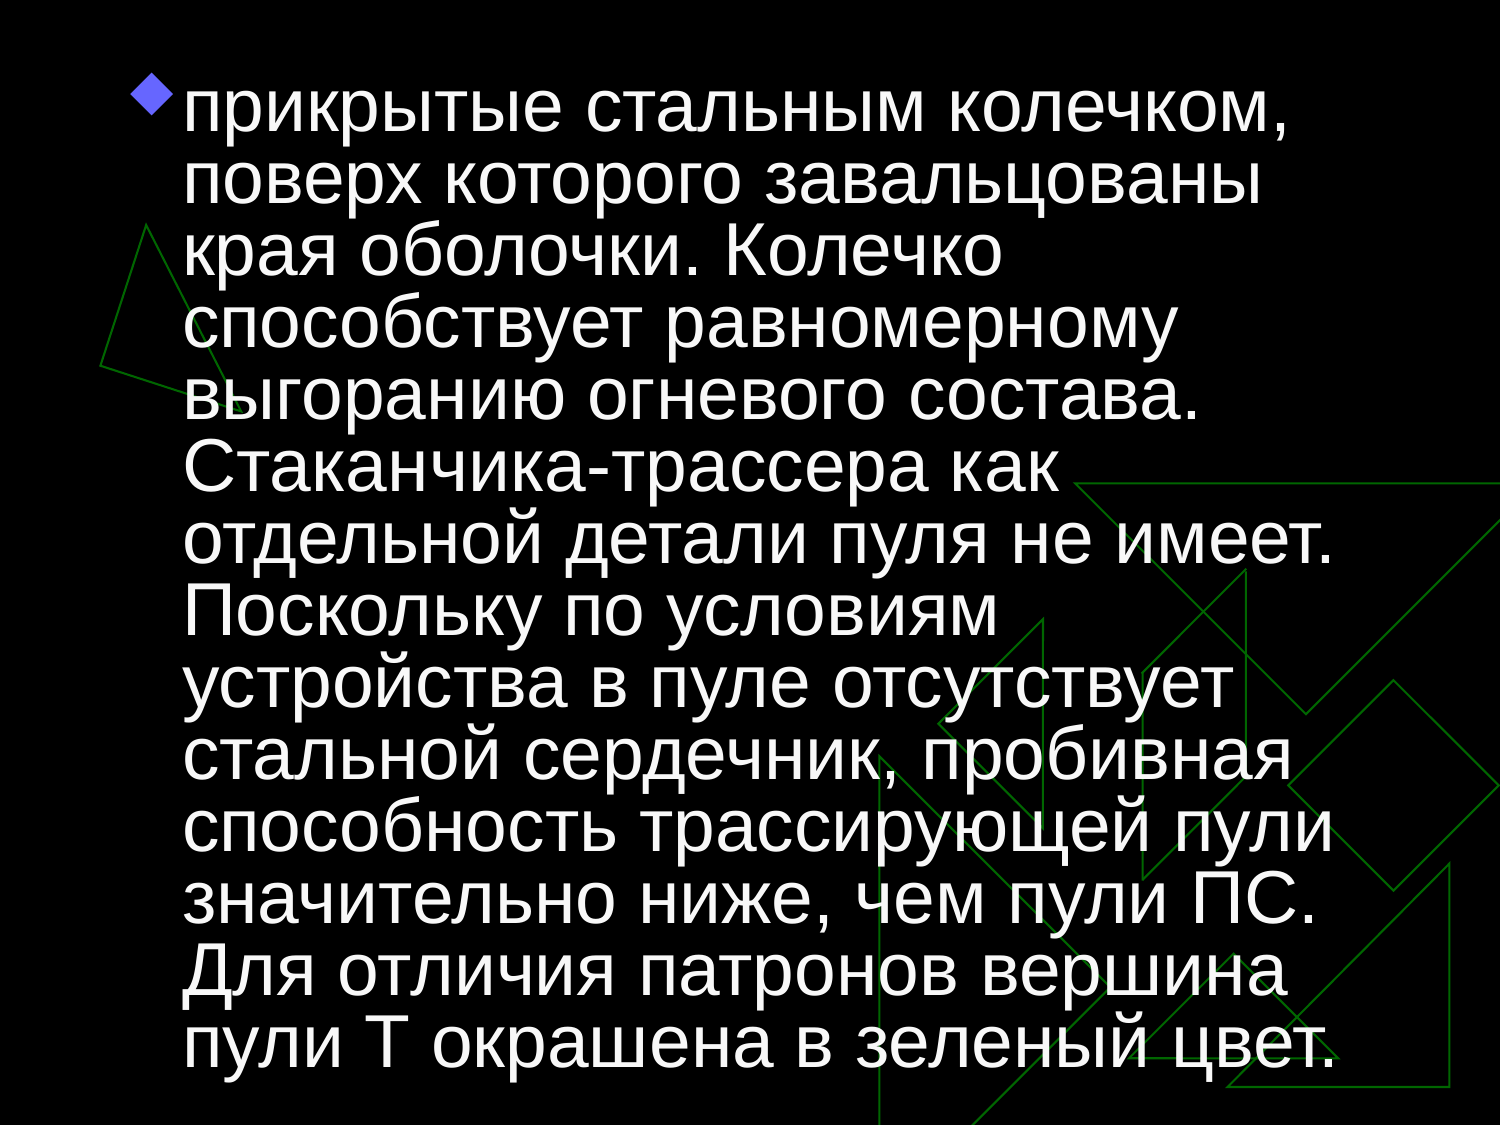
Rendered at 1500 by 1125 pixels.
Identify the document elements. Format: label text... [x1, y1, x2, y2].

list прикрытые стальным колечком, поверх которого завальцованы края оболочки. Колечко способствует равномерному выгоранию огневого состава. Стаканчика-трассера как отдельной детали пуля не имеет. Поскольку по условиям устройства в пуле отсутствует стальной сердечник, пробивная способность трассирующей пули значительно ниже, чем пули ПС. Для отличия патронов вершина пули Т окрашена в зеленый цвет. [110, 66, 1395, 1094]
